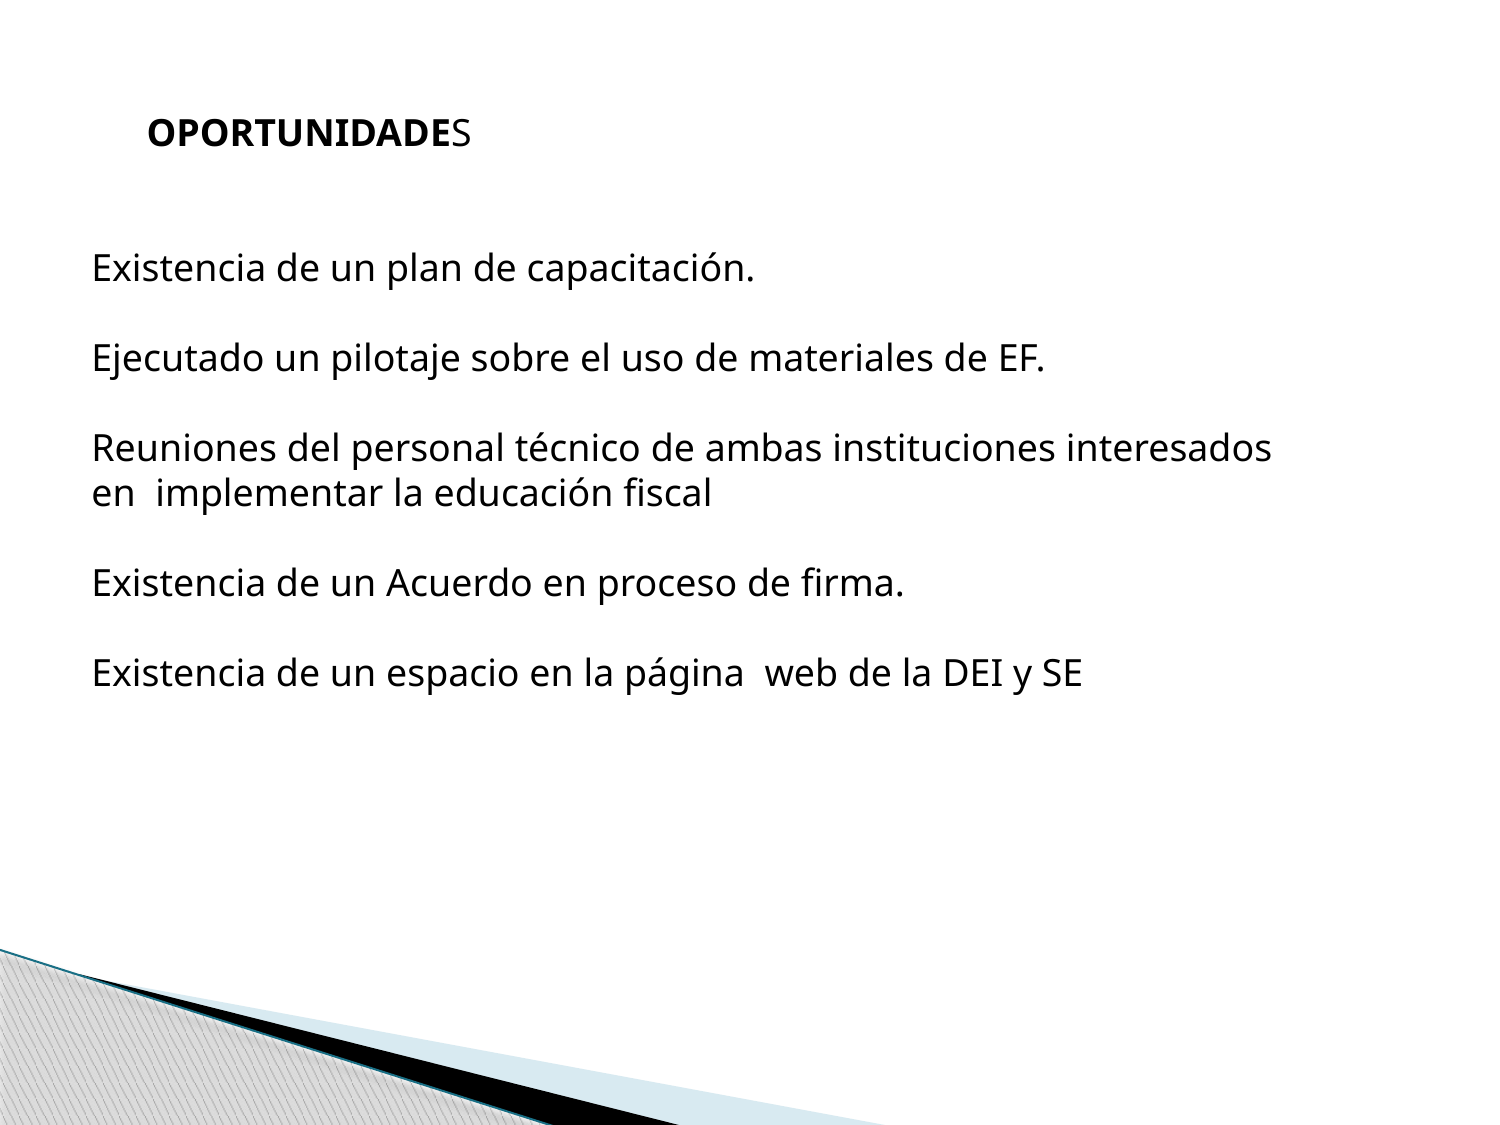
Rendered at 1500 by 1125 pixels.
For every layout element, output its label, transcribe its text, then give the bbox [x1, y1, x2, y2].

text_box OPORTUNIDADES [131, 101, 487, 162]
text_box Existencia de un plan de capacitación. Ejecutado un pilotaje sobre el uso de materiales de EF. Reuniones del personal técnico de ambas instituciones interesados en implementar la educación fiscal Existencia de un Acuerdo en proceso de firma. Existencia de un espacio en la página web de la DEI y SE [76, 236, 1329, 702]
